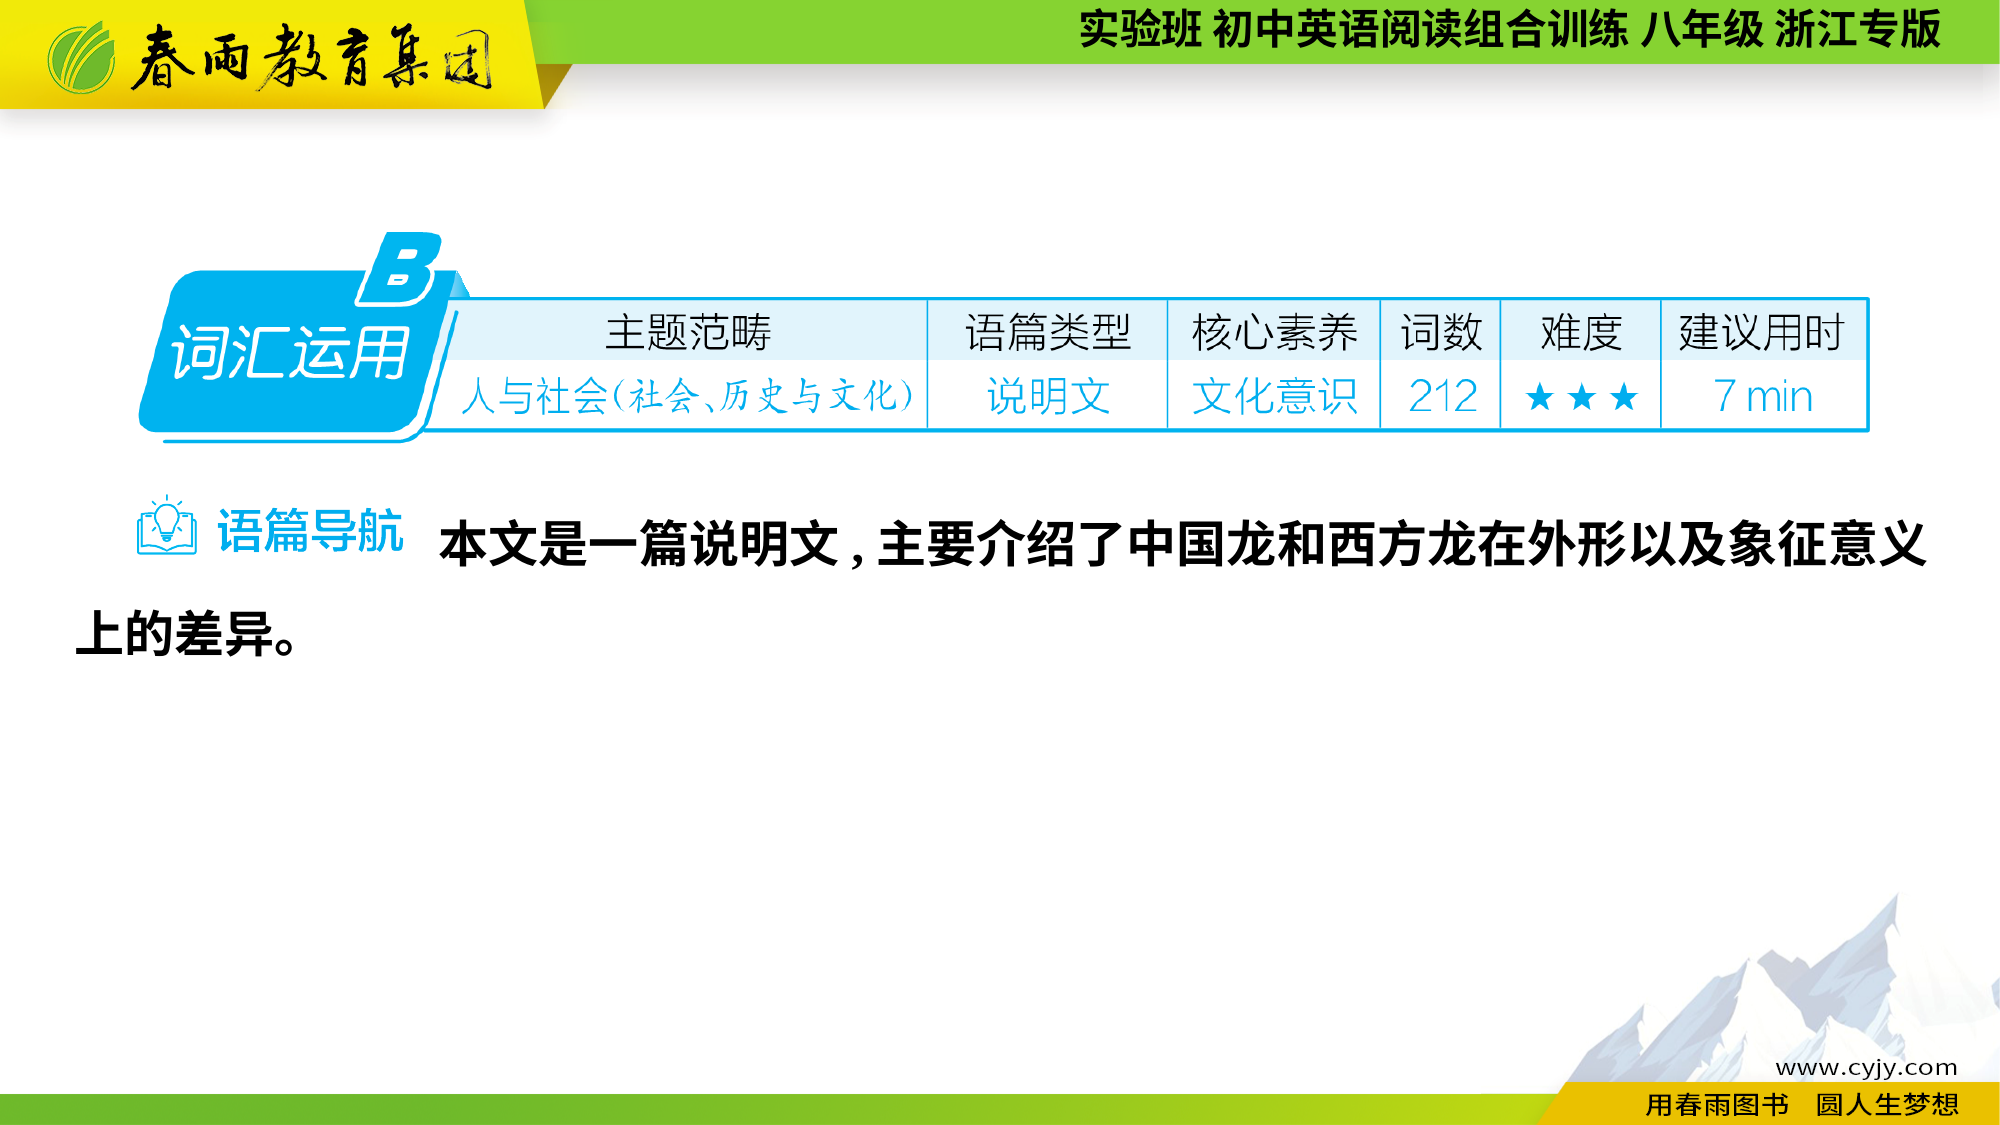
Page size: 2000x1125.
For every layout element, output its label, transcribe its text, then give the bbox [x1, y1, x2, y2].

picture [0, 0, 2000, 1125]
list 本文是一篇说明文,主要介绍了中国龙和西方龙在外形以及象征意义上的差异。 [59, 474, 1944, 672]
